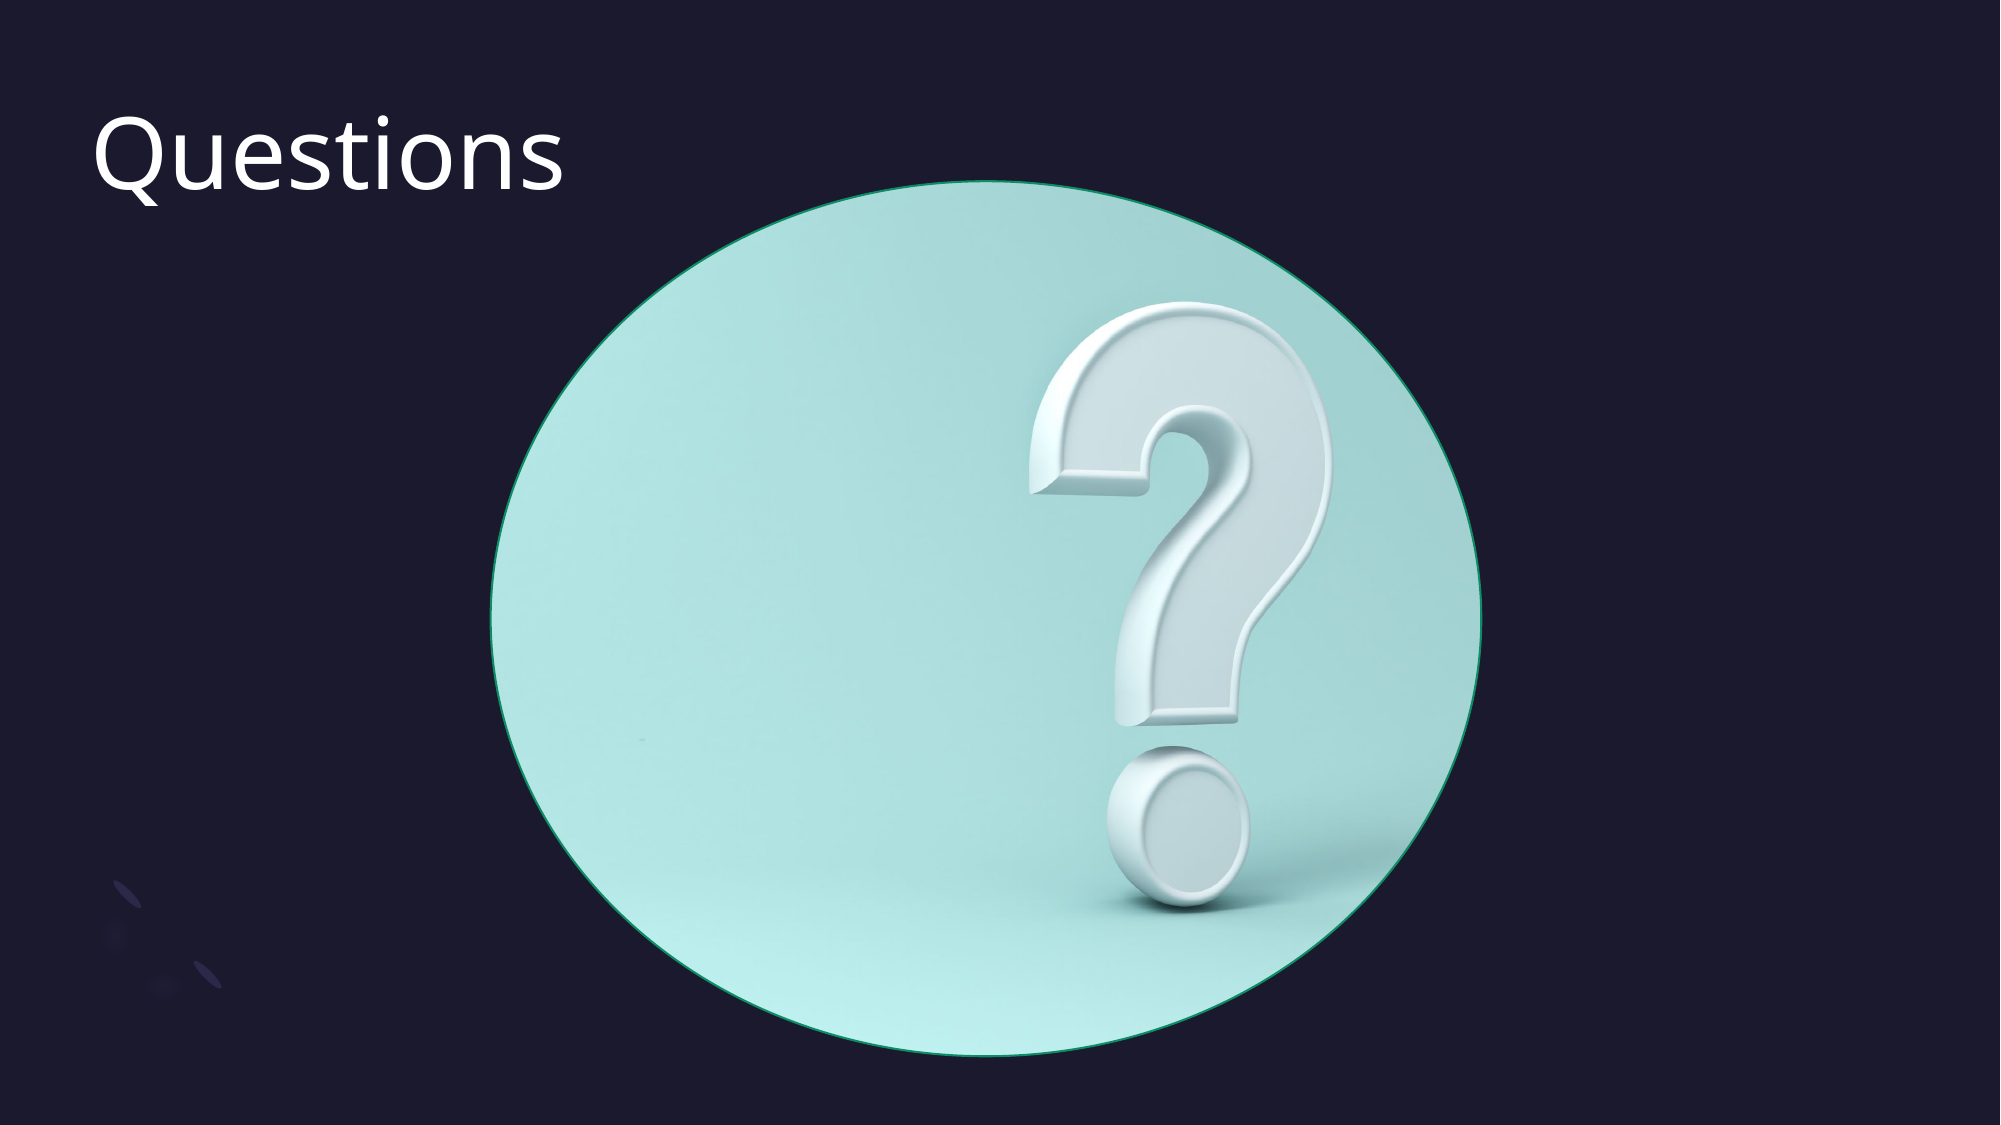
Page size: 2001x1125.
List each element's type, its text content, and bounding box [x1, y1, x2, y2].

text_box [489, 180, 1483, 1058]
title Questions [90, 90, 1910, 309]
